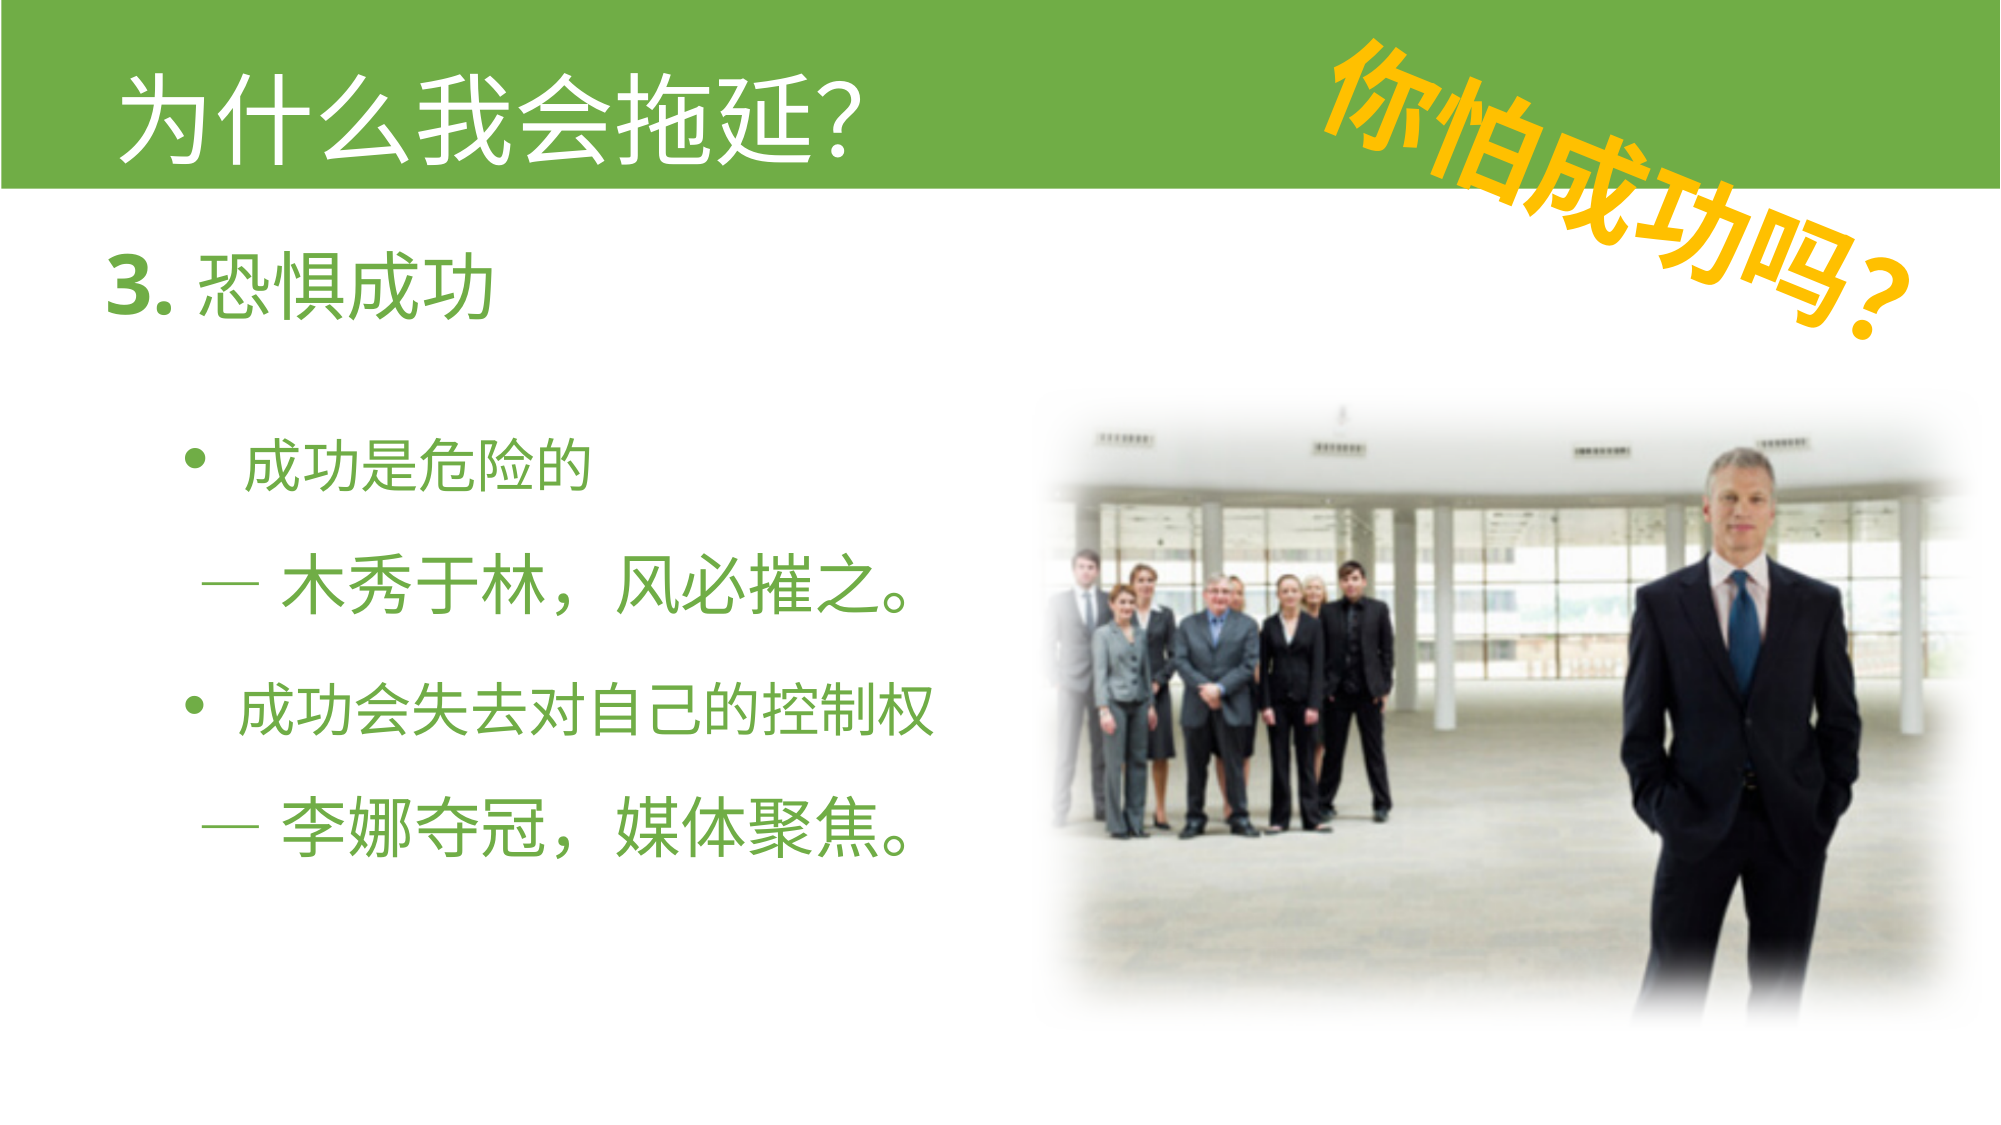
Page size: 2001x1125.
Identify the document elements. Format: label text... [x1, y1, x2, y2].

list 成功是危险的 —木秀于林，风必摧之。 成功会失去对自己的控制权 —李娜夺冠，媒体聚焦。 [55, 386, 1030, 1018]
text_box [0, 0, 1412, 190]
text_box 为什么我会拖延？ [99, 49, 1320, 185]
text_box 3.恐惧成功 [90, 235, 529, 385]
text_box 你怕成功吗？ [1320, 0, 2000, 428]
picture [1030, 386, 1984, 1034]
text_box [1348, 0, 2000, 190]
